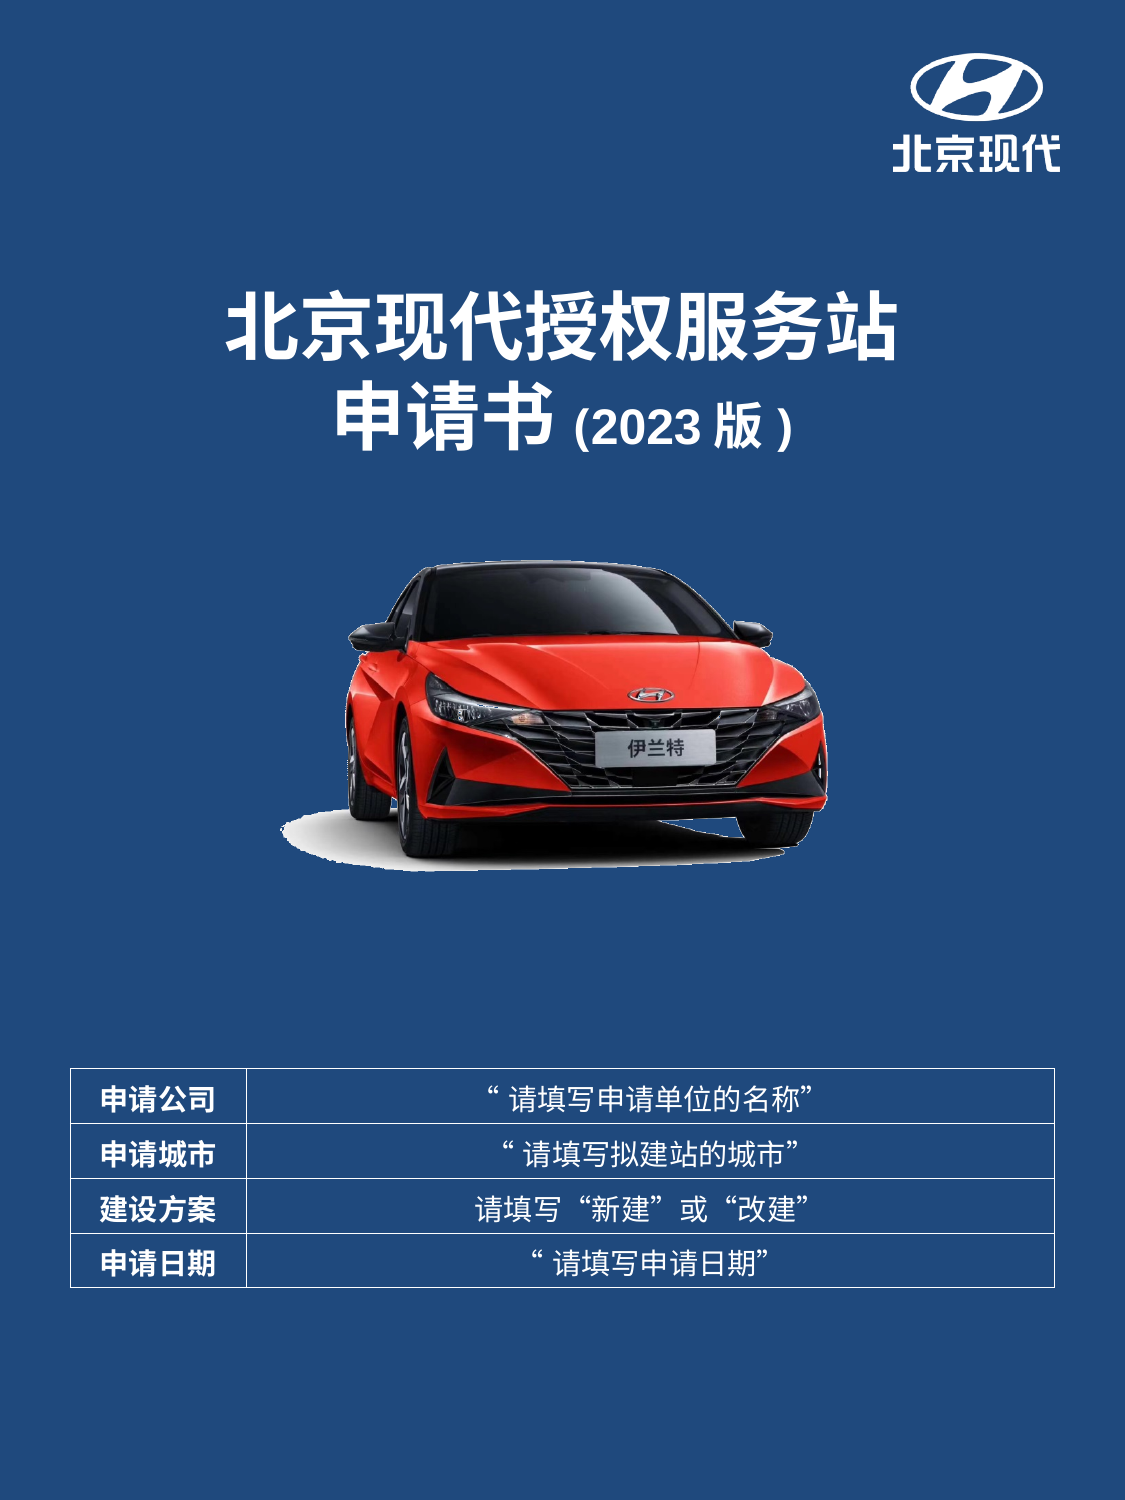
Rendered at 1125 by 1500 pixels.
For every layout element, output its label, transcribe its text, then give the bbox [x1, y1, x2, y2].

table_header “请填写申请单位的名称” [247, 1069, 1054, 1123]
table_header 申请公司 [71, 1069, 246, 1123]
table_cell “请填写申请日期” [247, 1234, 1054, 1287]
table_cell 申请城市 [71, 1124, 246, 1178]
table_cell 建设方案 [71, 1179, 246, 1233]
table_cell “请填写拟建站的城市” [247, 1124, 1054, 1178]
table_cell 申请日期 [71, 1234, 246, 1287]
table_cell 请填写“新建”或“改建” [247, 1179, 1054, 1233]
picture [893, 53, 1060, 172]
text_box 北京现代授权服务站 申请书(2023版) [0, 271, 1125, 467]
picture [243, 537, 843, 904]
